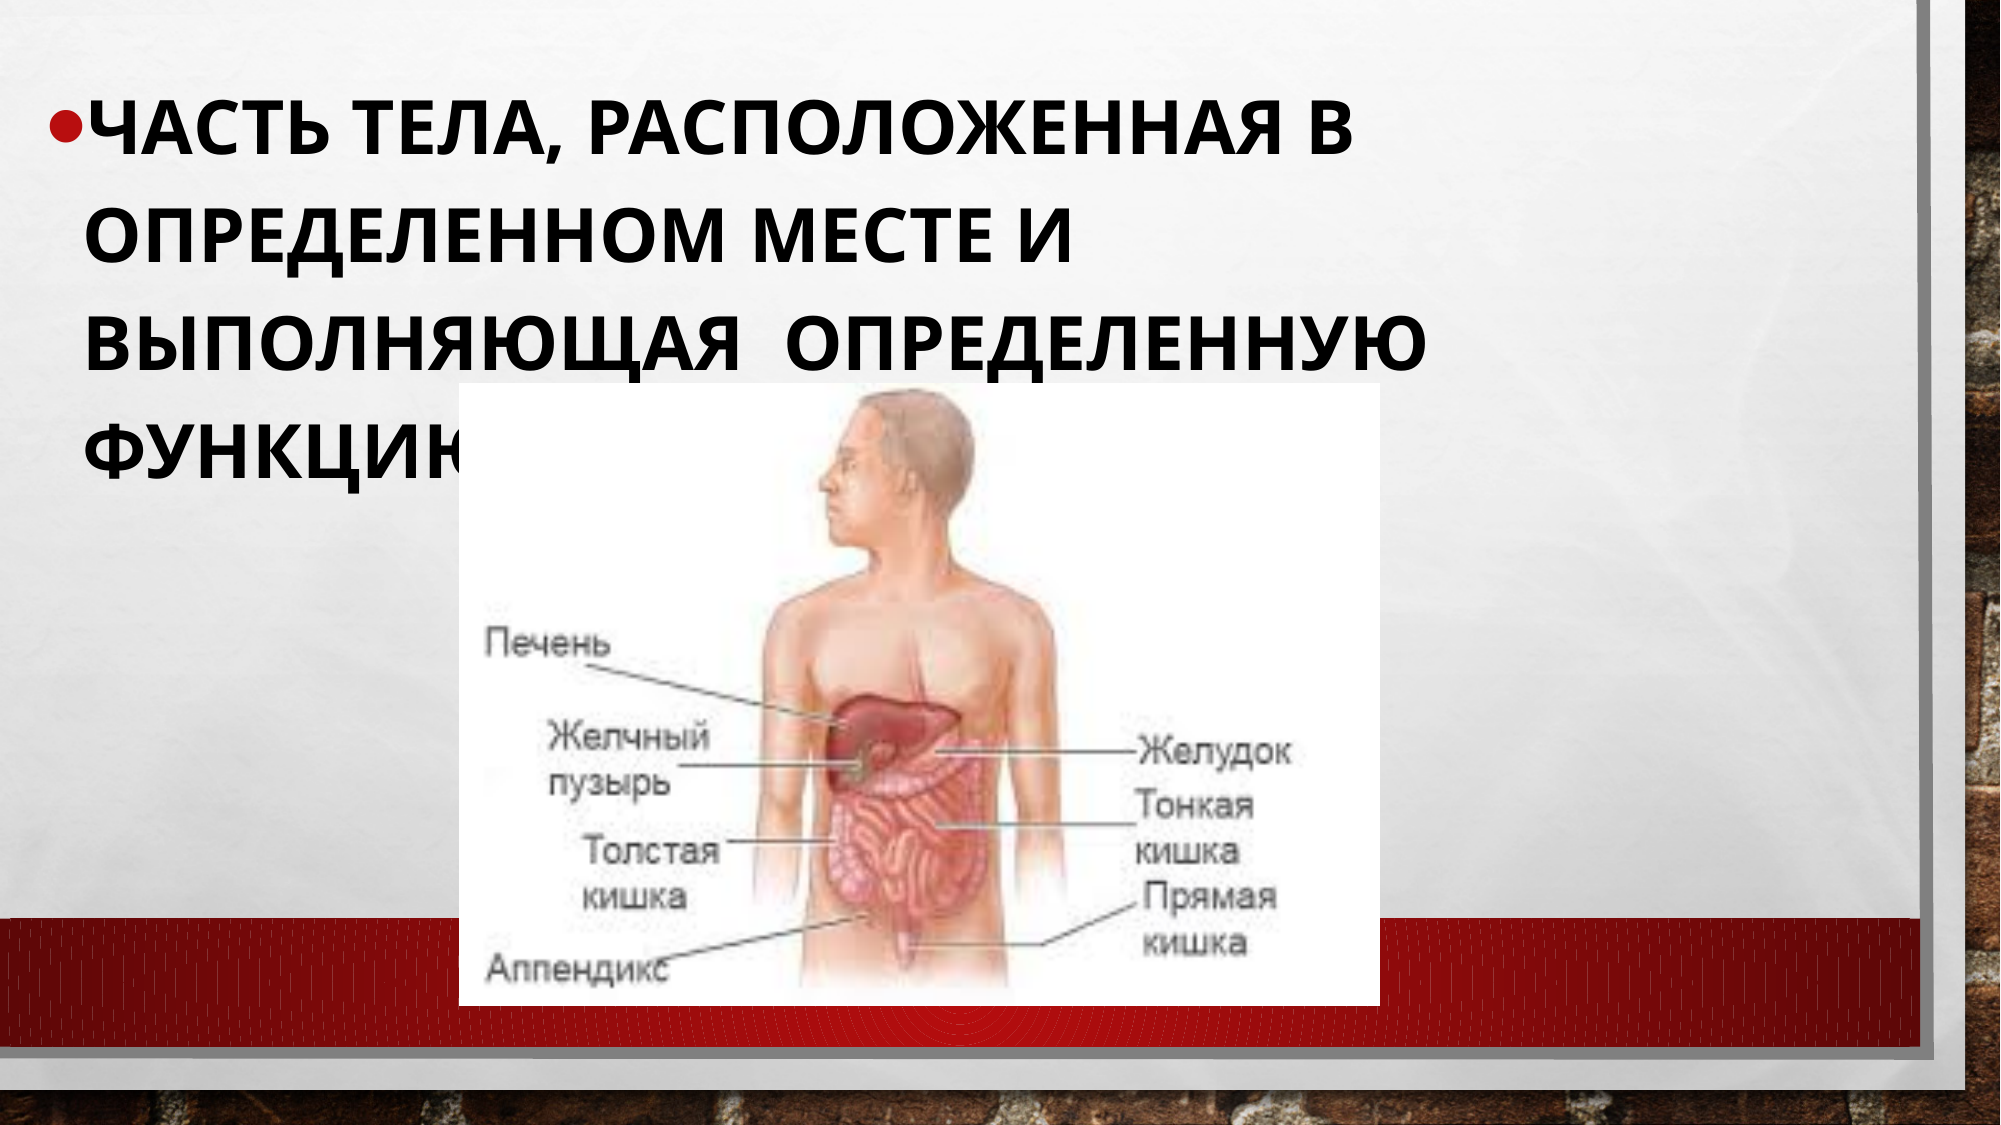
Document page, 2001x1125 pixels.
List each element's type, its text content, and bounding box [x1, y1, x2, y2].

picture [0, 0, 2000, 1125]
list Часть тела, расположенная в определенном месте и выполняющая определенную функцию [30, 0, 1756, 739]
picture [459, 383, 1380, 1006]
